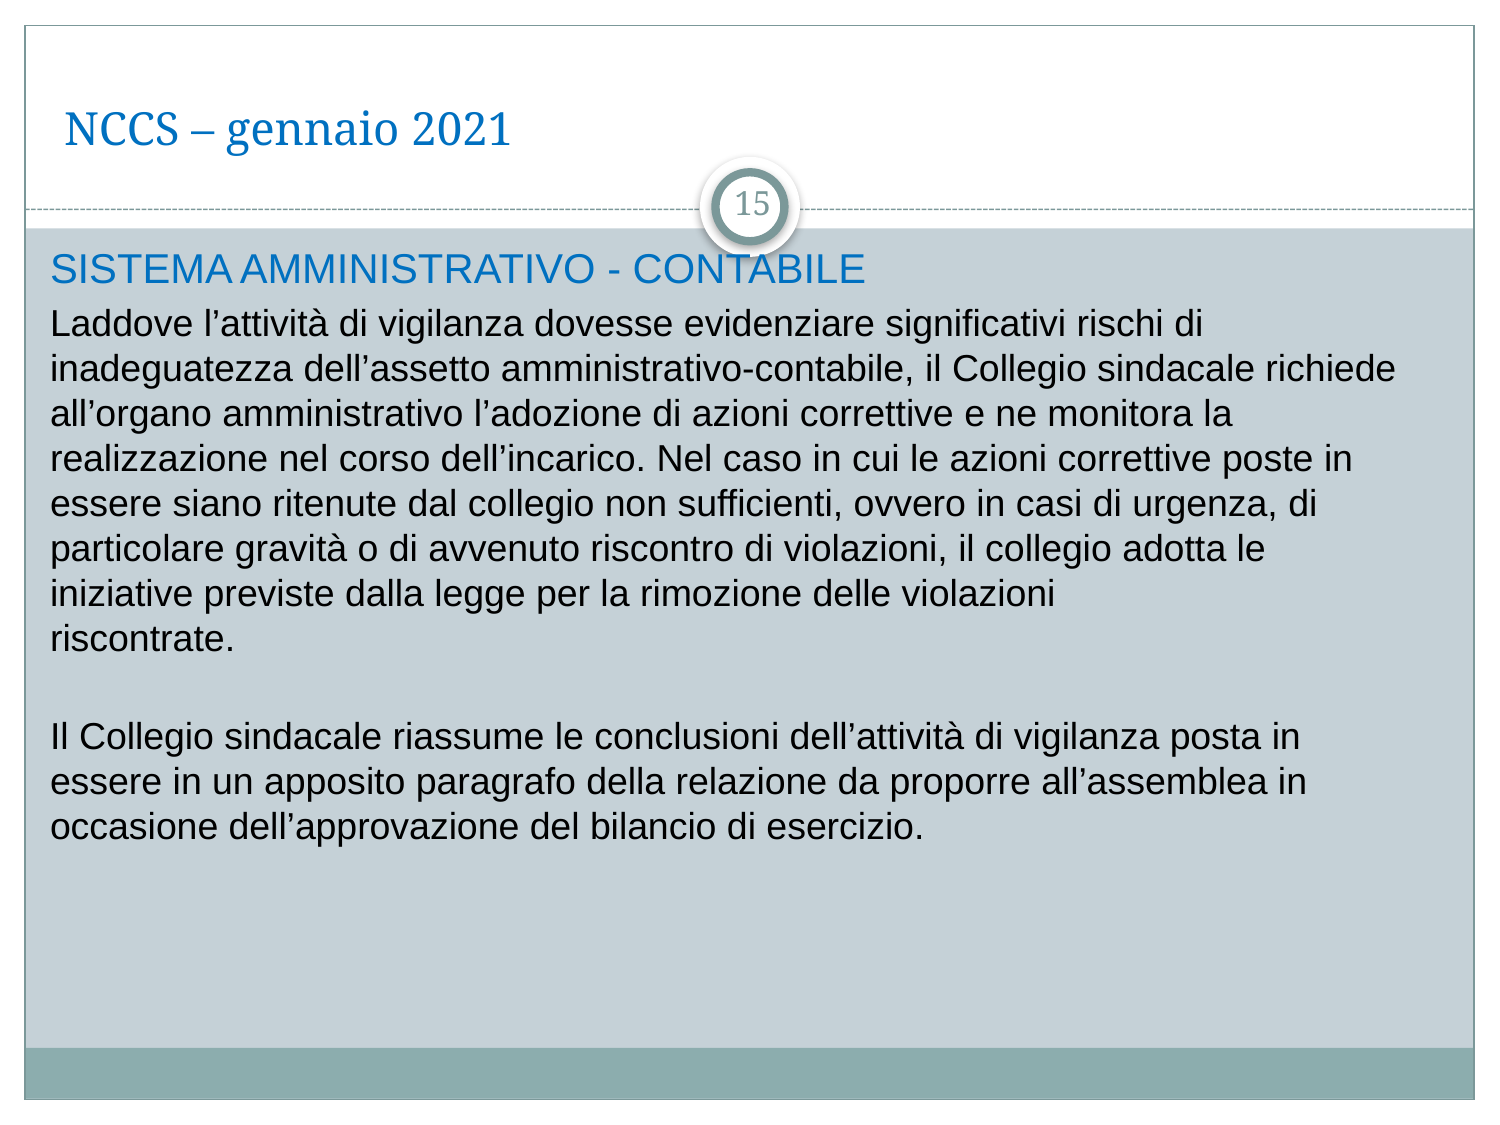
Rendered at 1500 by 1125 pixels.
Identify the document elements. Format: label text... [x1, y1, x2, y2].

list SISTEMA AMMINISTRATIVO - CONTABILE Laddove l’attività di vigilanza dovesse evidenziare significativi rischi di inadeguatezza dell’assetto amministrativo-contabile, il Collegio sindacale richiede all’organo amministrativo l’adozione di azioni correttive e ne monitora la realizzazione nel corso dell’incarico. Nel caso in cui le azioni correttive poste in essere siano ritenute dal collegio non sufficienti, ovvero in casi di urgenza, di particolare gravità o di avvenuto riscontro di violazioni, il collegio adotta le iniziative previste dalla legge per la rimozione delle violazioni riscontrate. Il Collegio sindacale riassume le conclusioni dell’attività di vigilanza posta in essere in un apposito paragrafo della relazione da proporre all’assemblea in occasione dell’approvazione del bilancio di esercizio. [35, 234, 1431, 985]
title NCCS – gennaio 2021 [49, 37, 1450, 162]
slide_number 15 [715, 168, 791, 241]
